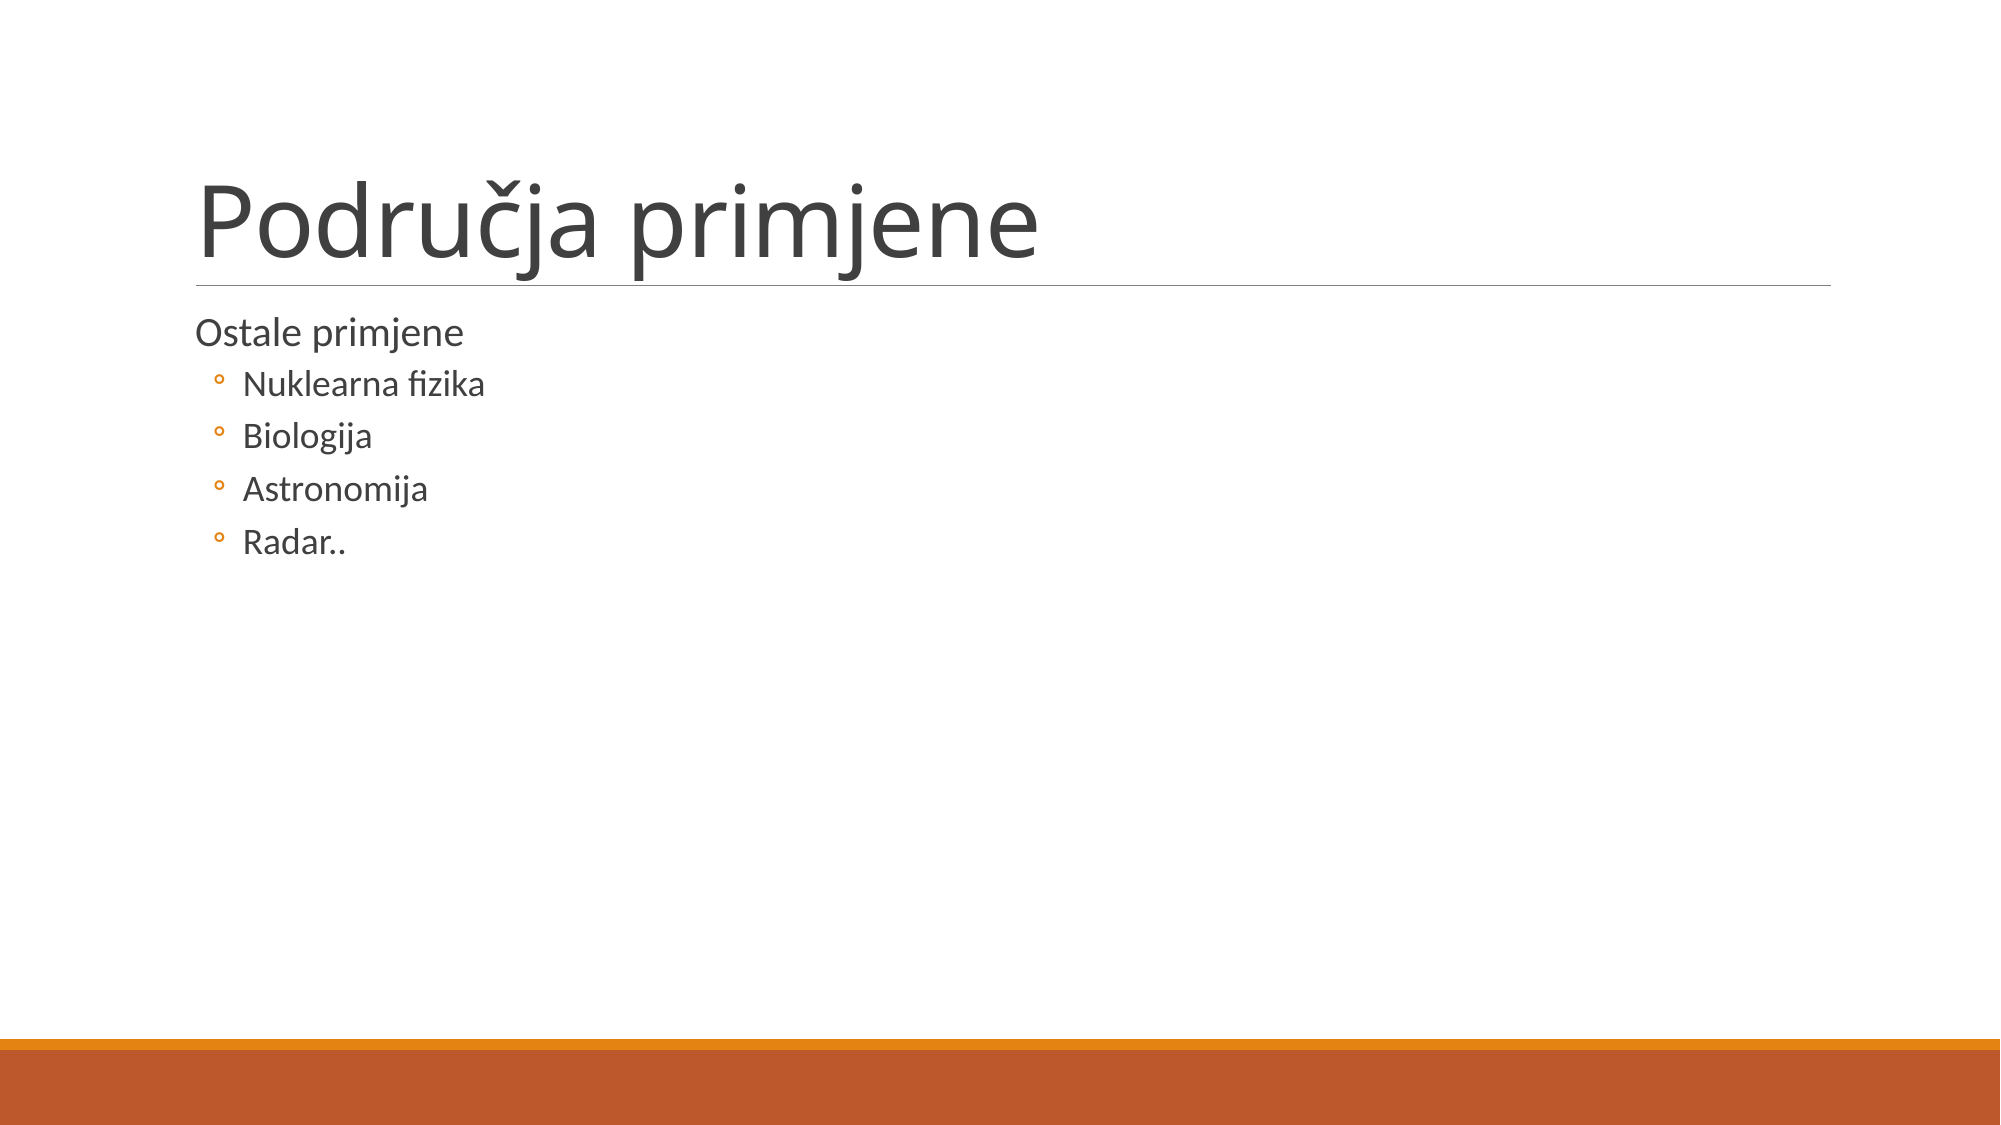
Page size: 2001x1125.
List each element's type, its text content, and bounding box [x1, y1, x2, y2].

list Ostale primjene Nuklearna fizika Biologija Astronomija Radar.. [180, 302, 1830, 963]
title Područja primjene [180, 47, 1830, 285]
